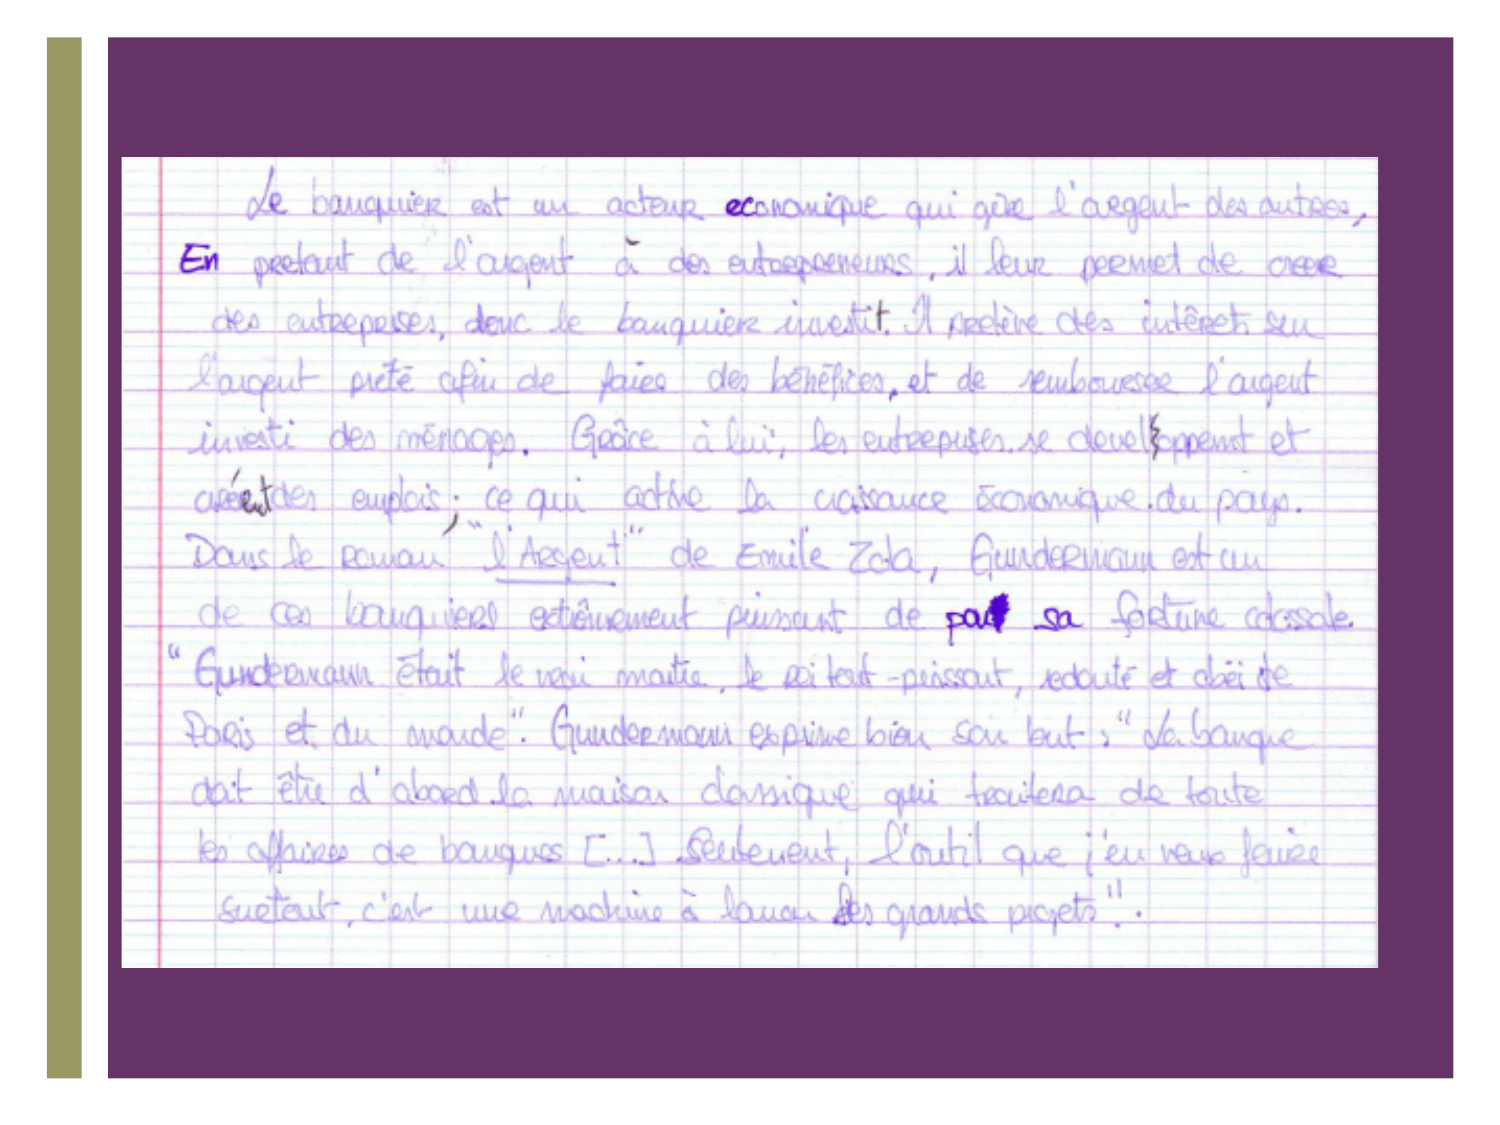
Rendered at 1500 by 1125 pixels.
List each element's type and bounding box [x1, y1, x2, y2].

picture [121, 156, 1379, 969]
